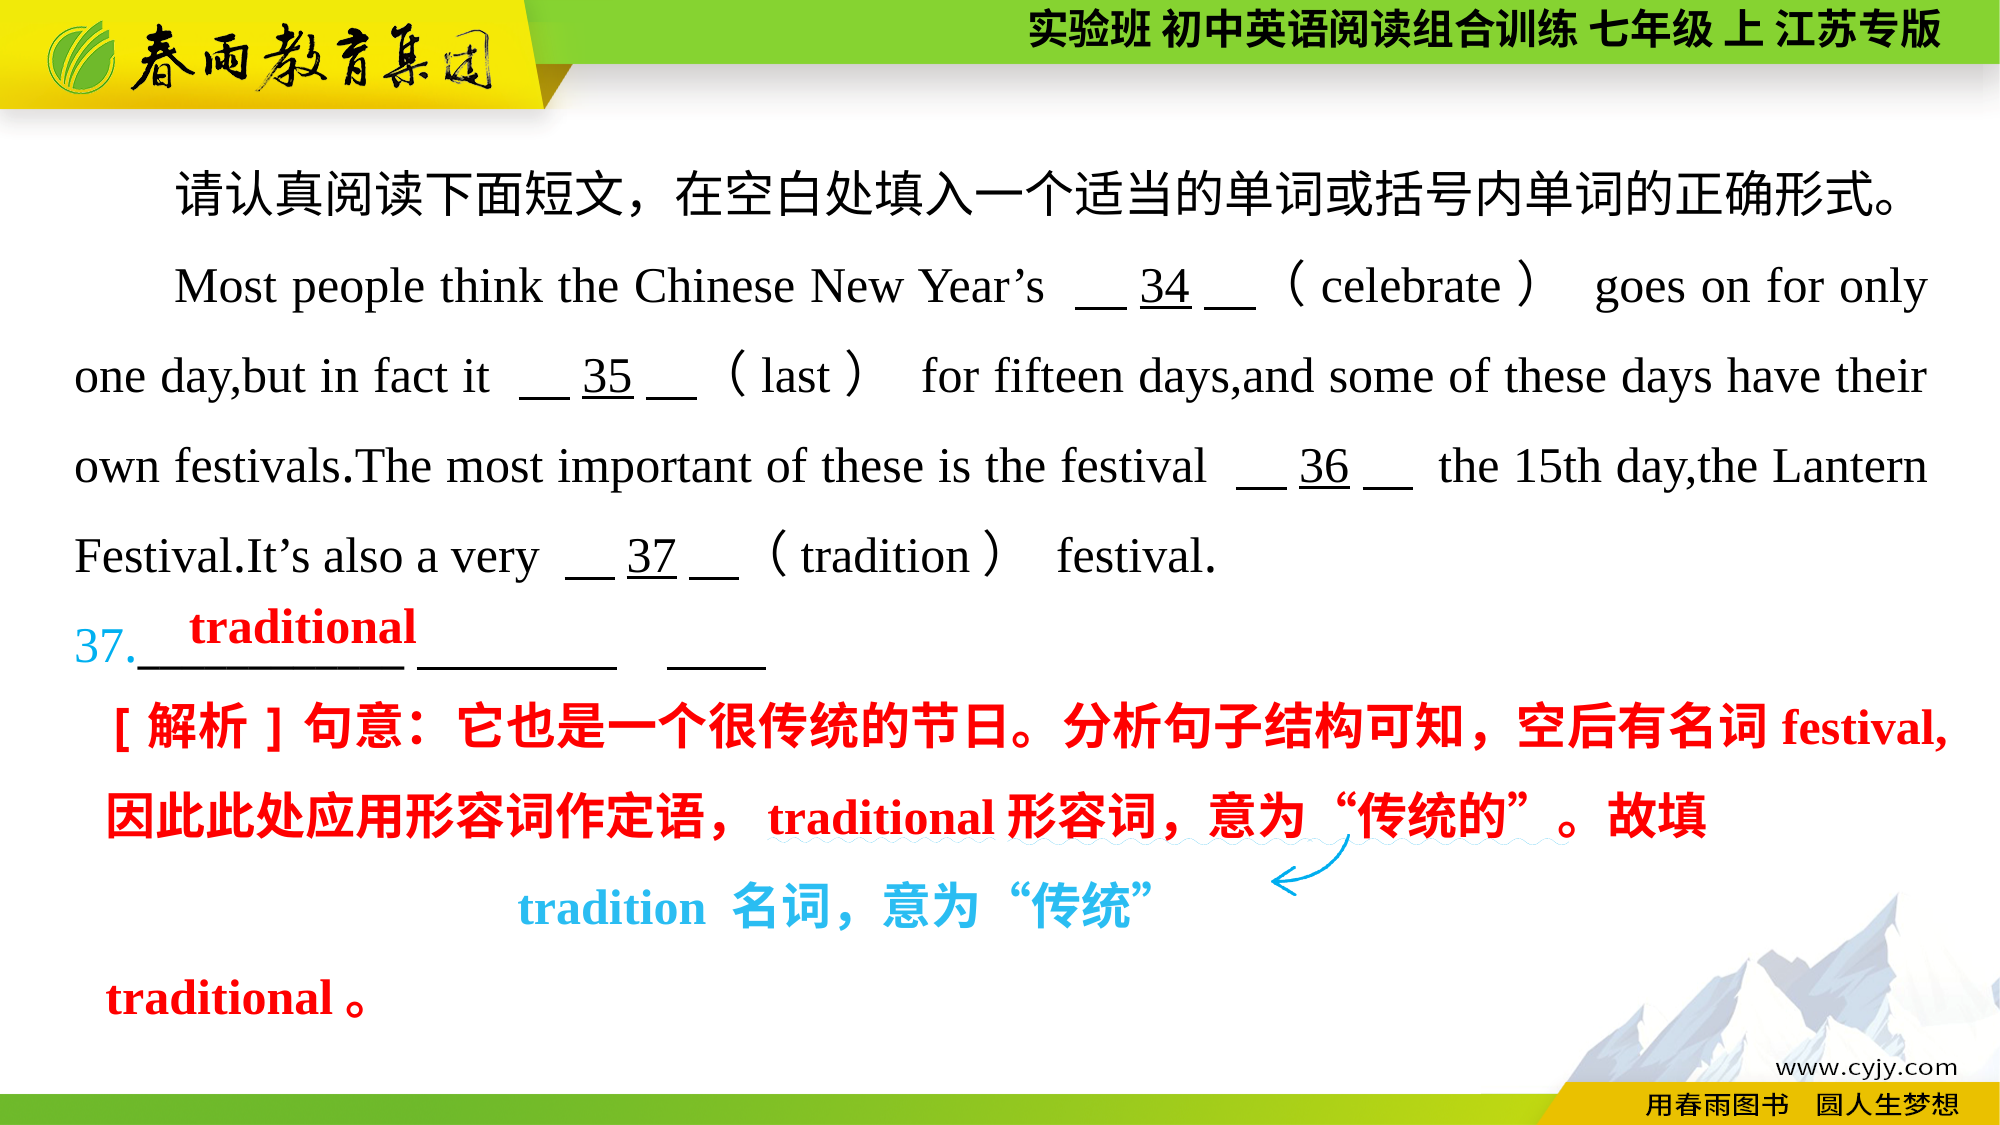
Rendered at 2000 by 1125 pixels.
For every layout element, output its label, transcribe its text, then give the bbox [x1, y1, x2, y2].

text_box traditional [174, 586, 433, 656]
picture [0, 0, 2000, 1125]
text_box [解析]句意：它也是一个很传统的节日。分析句子结构可知，空后有名词festival,因此此处应用形容词作定语，traditional形容词，意为“传统的”。故填 tradition 名词，意为“传统” traditional。 [90, 656, 1975, 1032]
list 请认真阅读下面短文，在空白处填入一个适当的单词或括号内单词的正确形式。 Most people think the Chinese New Year’s 34 （celebrate） goes on for only one day,but in fact it 35 （last） for fifteen days,and some of these days have their own festivals.The most important of these is the festival 36 the 15th day,the Lantern Festival.It’s also a very 37 （tradition） festival. 37.____________ [59, 125, 1944, 686]
